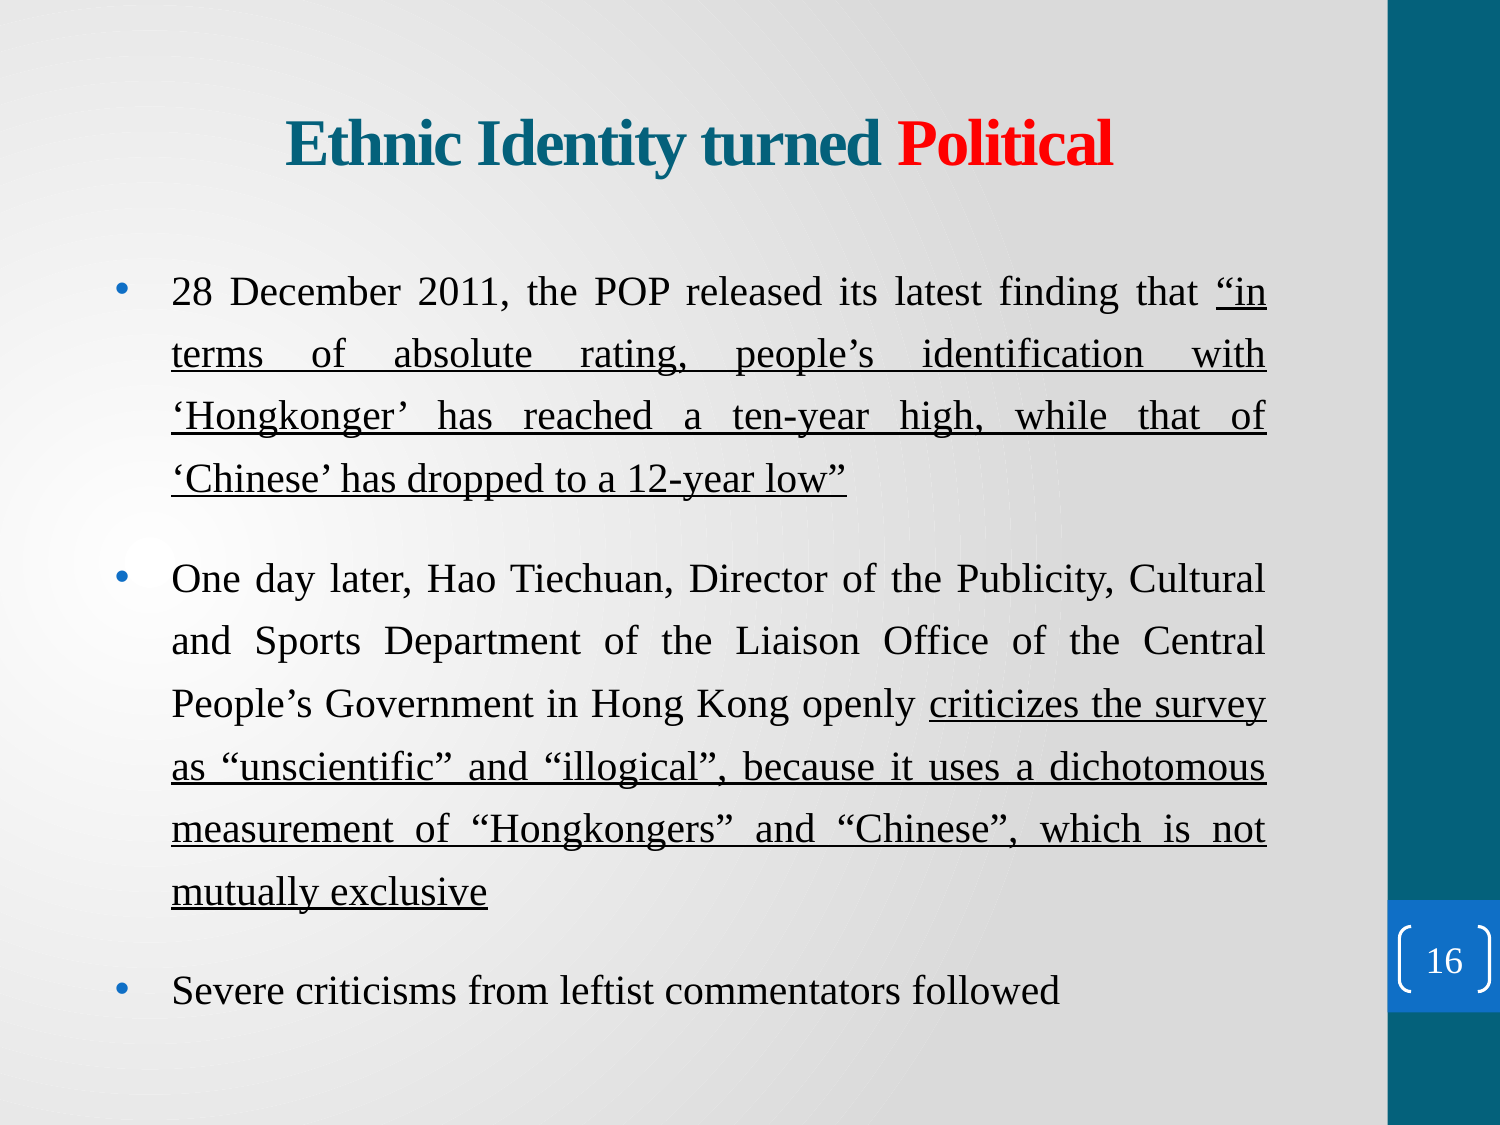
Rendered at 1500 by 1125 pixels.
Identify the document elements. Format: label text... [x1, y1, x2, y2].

title Ethnic Identity turned Political [75, 45, 1325, 233]
text_box 28 December 2011, the POP released its latest finding that “in terms of absolute rating, people’s identification with ‘Hongkonger’ has reached a ten-year high, while that of ‘Chinese’ has dropped to a 12-year low” One day later, Hao Tiechuan, Director of the Publicity, Cultural and Sports Department of the Liaison Office of the Central People’s Government in Hong Kong openly criticizes the survey as “unscientific” and “illogical”, because it uses a dichotomous measurement of “Hongkongers” and “Chinese”, which is not mutually exclusive Severe criticisms from leftist commentators followed [100, 243, 1282, 1035]
slide_number 16 [1397, 924, 1492, 994]
